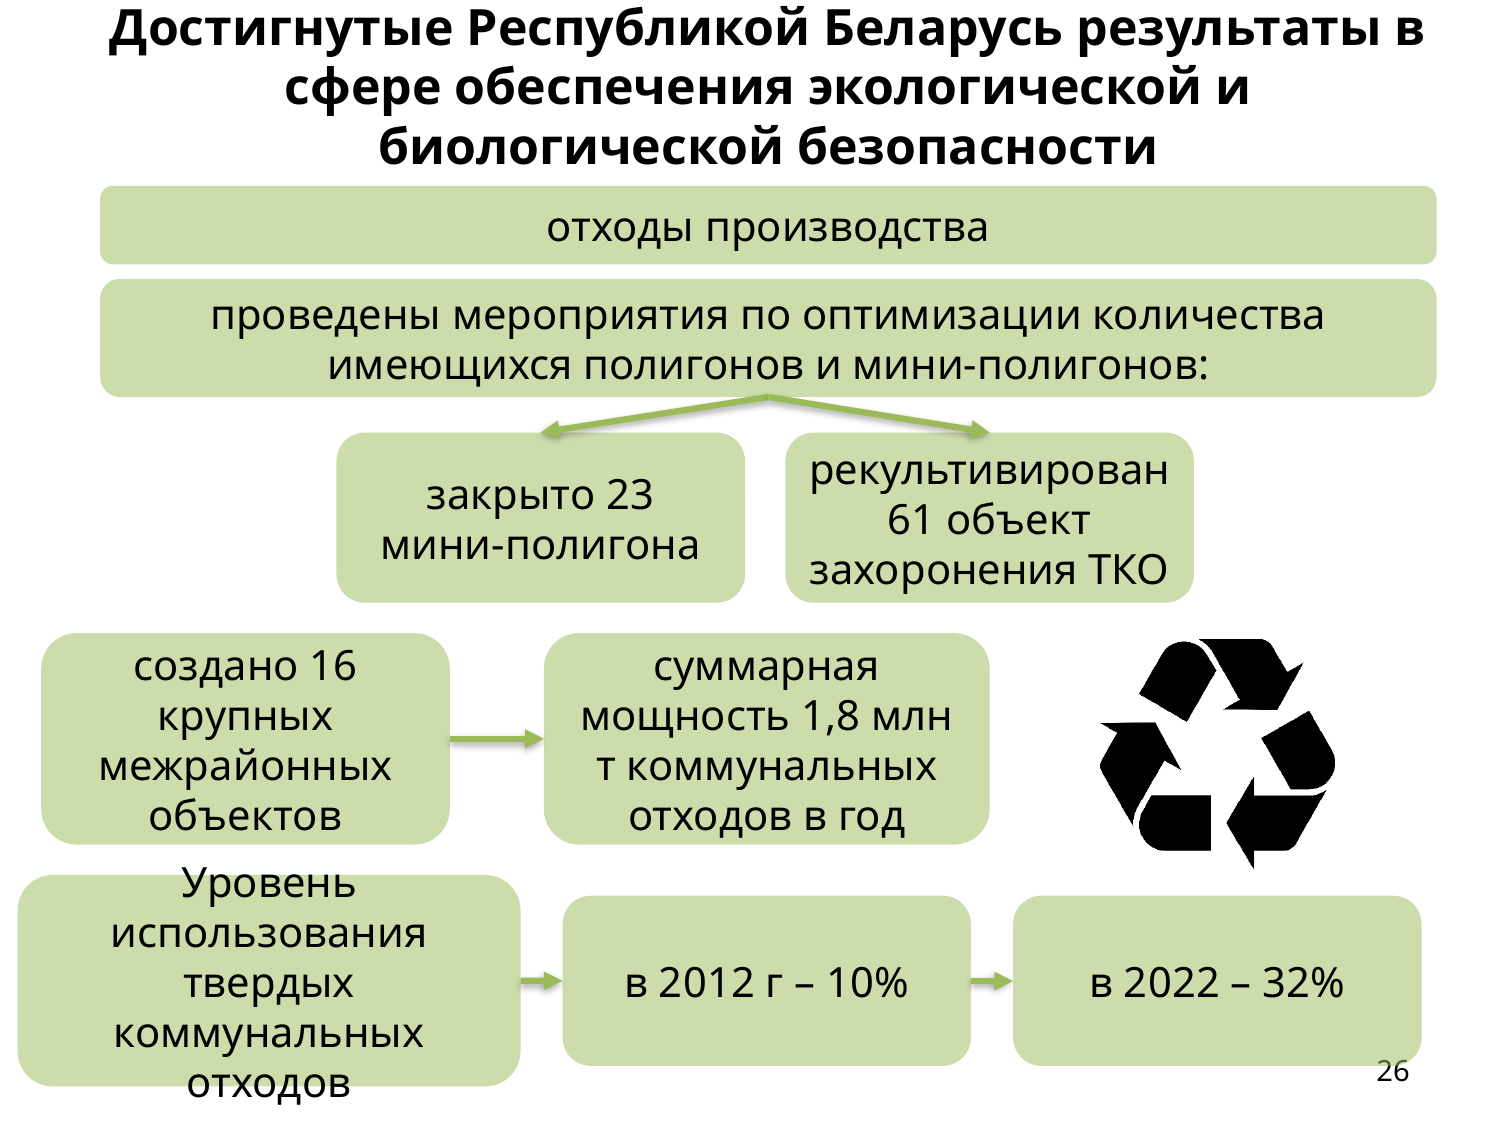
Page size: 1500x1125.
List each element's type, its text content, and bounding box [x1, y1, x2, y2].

text_box суммарная мощность 1,8 млн т коммунальных отходов в год [543, 633, 990, 845]
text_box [768, 396, 990, 433]
text_box Достигнутые Республикой Беларусь результаты в сфере обеспечения экологической и биологической безопасности [93, 0, 1444, 172]
text_box создано 16 крупных межрайонных объектов [41, 633, 450, 845]
text_box Уровень использования твердых коммунальных отходов [17, 874, 521, 1087]
picture [1099, 639, 1335, 870]
slide_number 26 [1074, 1042, 1425, 1103]
text_box в 2012 г – 10% [562, 895, 972, 1066]
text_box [540, 396, 766, 433]
text_box проведены мероприятия по оптимизации количества имеющихся полигонов и мини-полигонов: [100, 278, 1437, 398]
text_box в 2022 – 32% [1013, 895, 1422, 1066]
text_box рекультивирован 61 объект захоронения ТКО [785, 432, 1194, 603]
text_box отходы производства [100, 185, 1437, 265]
text_box закрыто 23 мини-полигона [336, 432, 746, 603]
